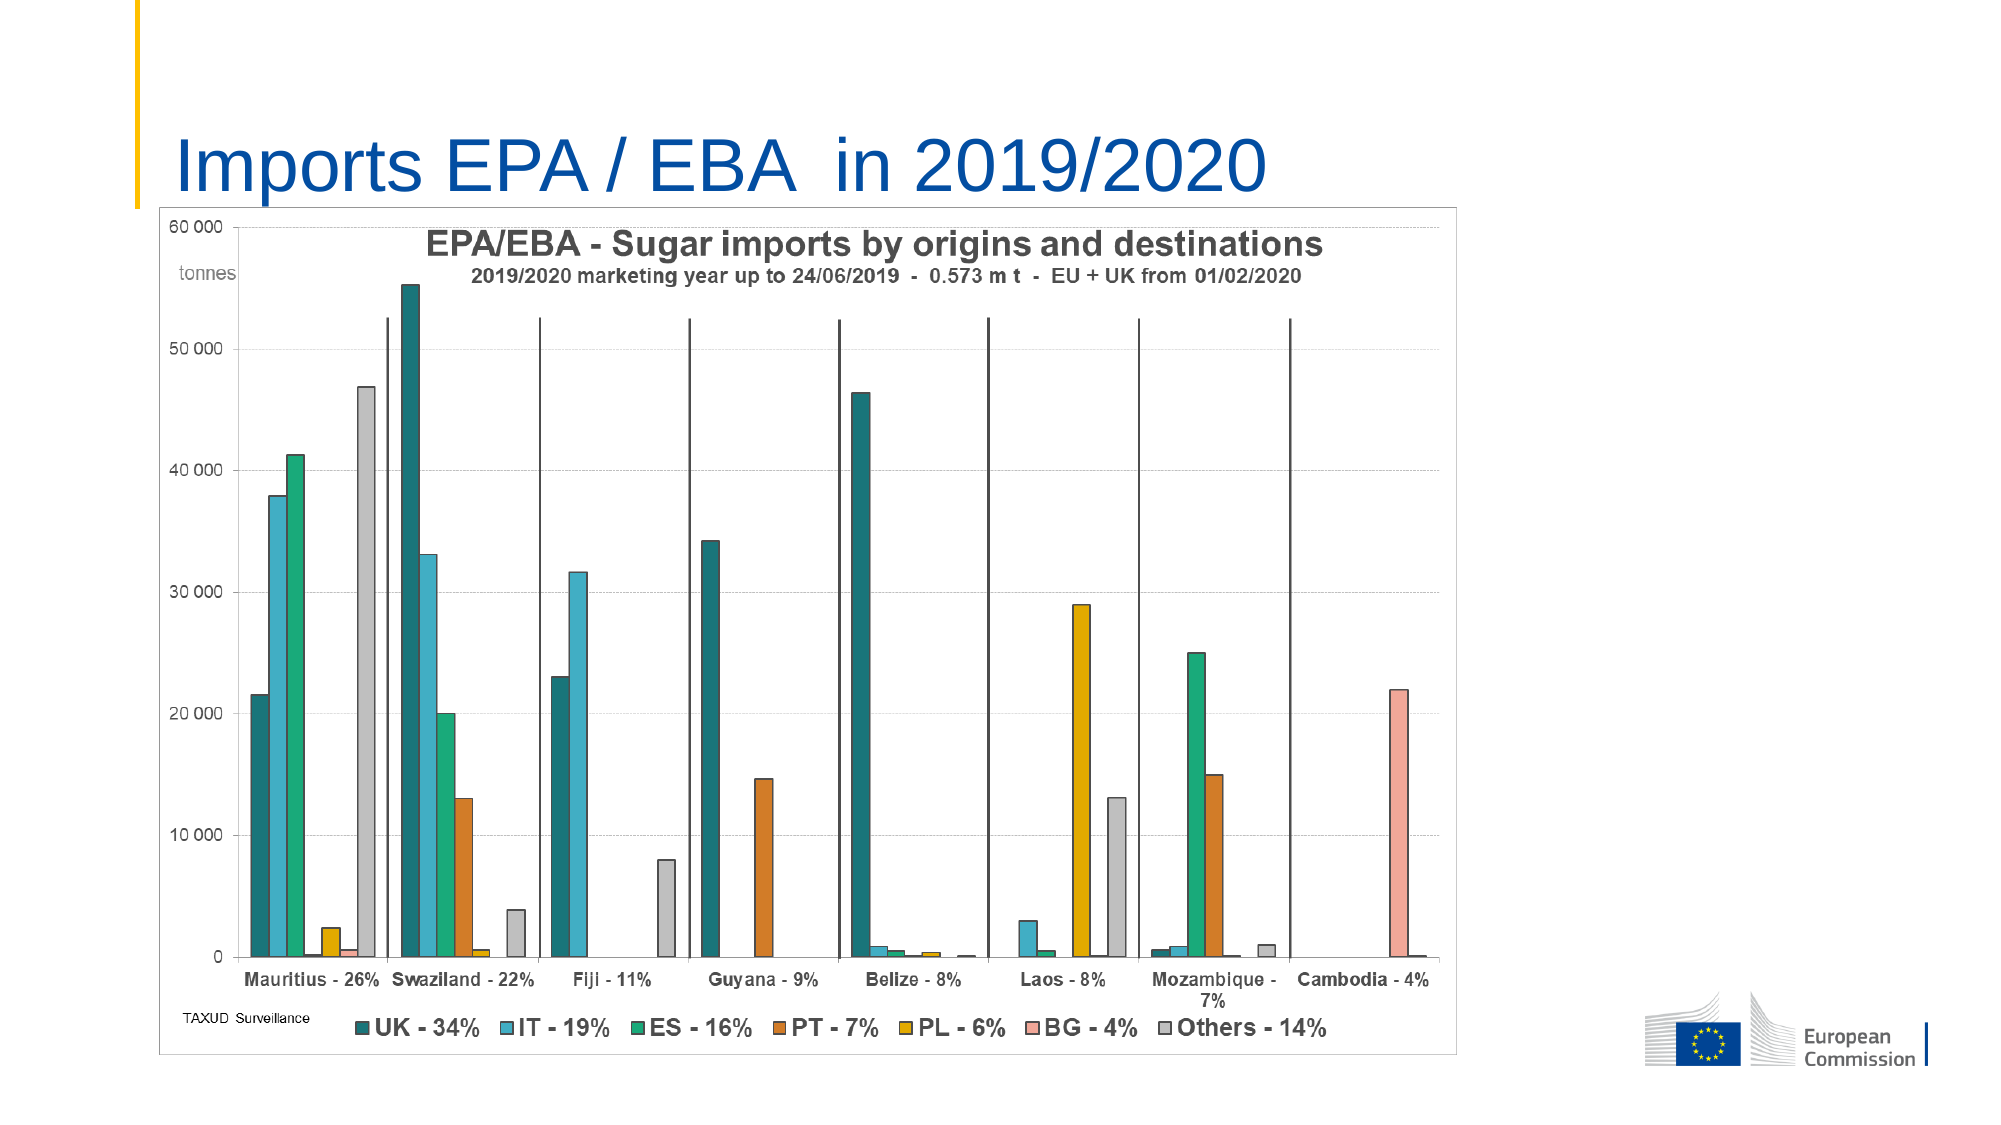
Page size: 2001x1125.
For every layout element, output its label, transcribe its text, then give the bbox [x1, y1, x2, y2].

picture [1645, 991, 1928, 1066]
title Imports EPA / EBA in 2019/2020 [159, 79, 1885, 208]
picture [159, 207, 1457, 1055]
